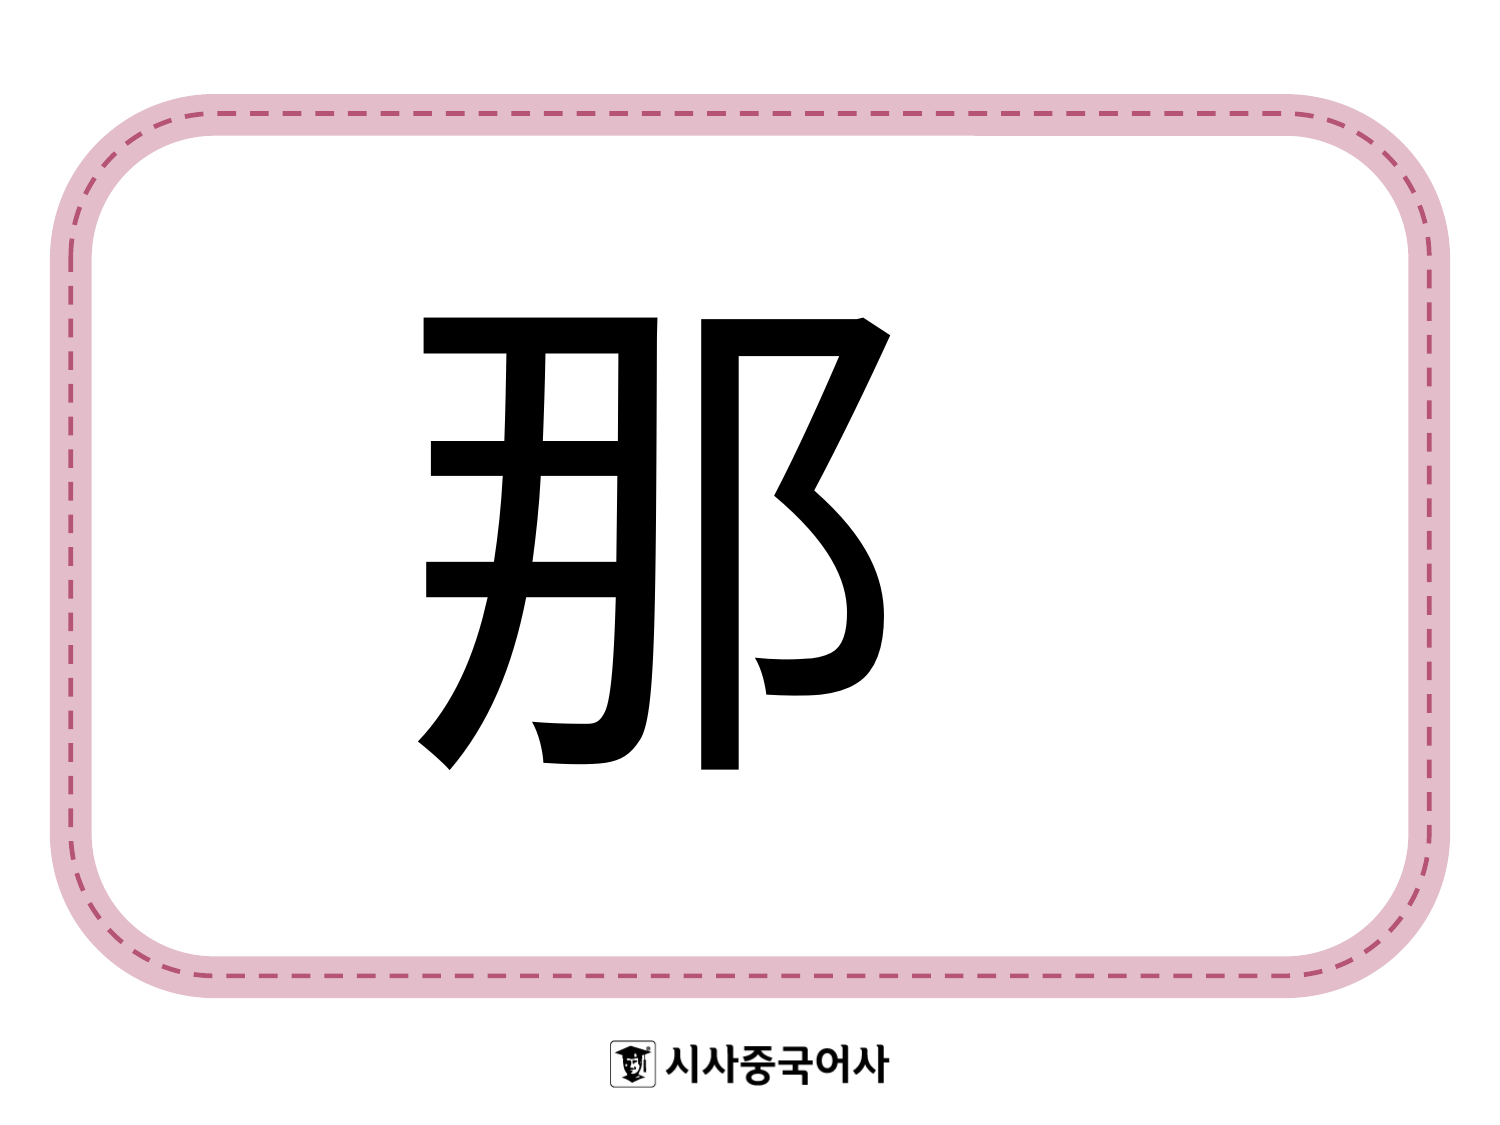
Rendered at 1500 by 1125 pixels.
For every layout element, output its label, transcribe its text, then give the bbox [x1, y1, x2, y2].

picture [602, 1034, 898, 1094]
text_box 那 [145, 189, 1354, 853]
